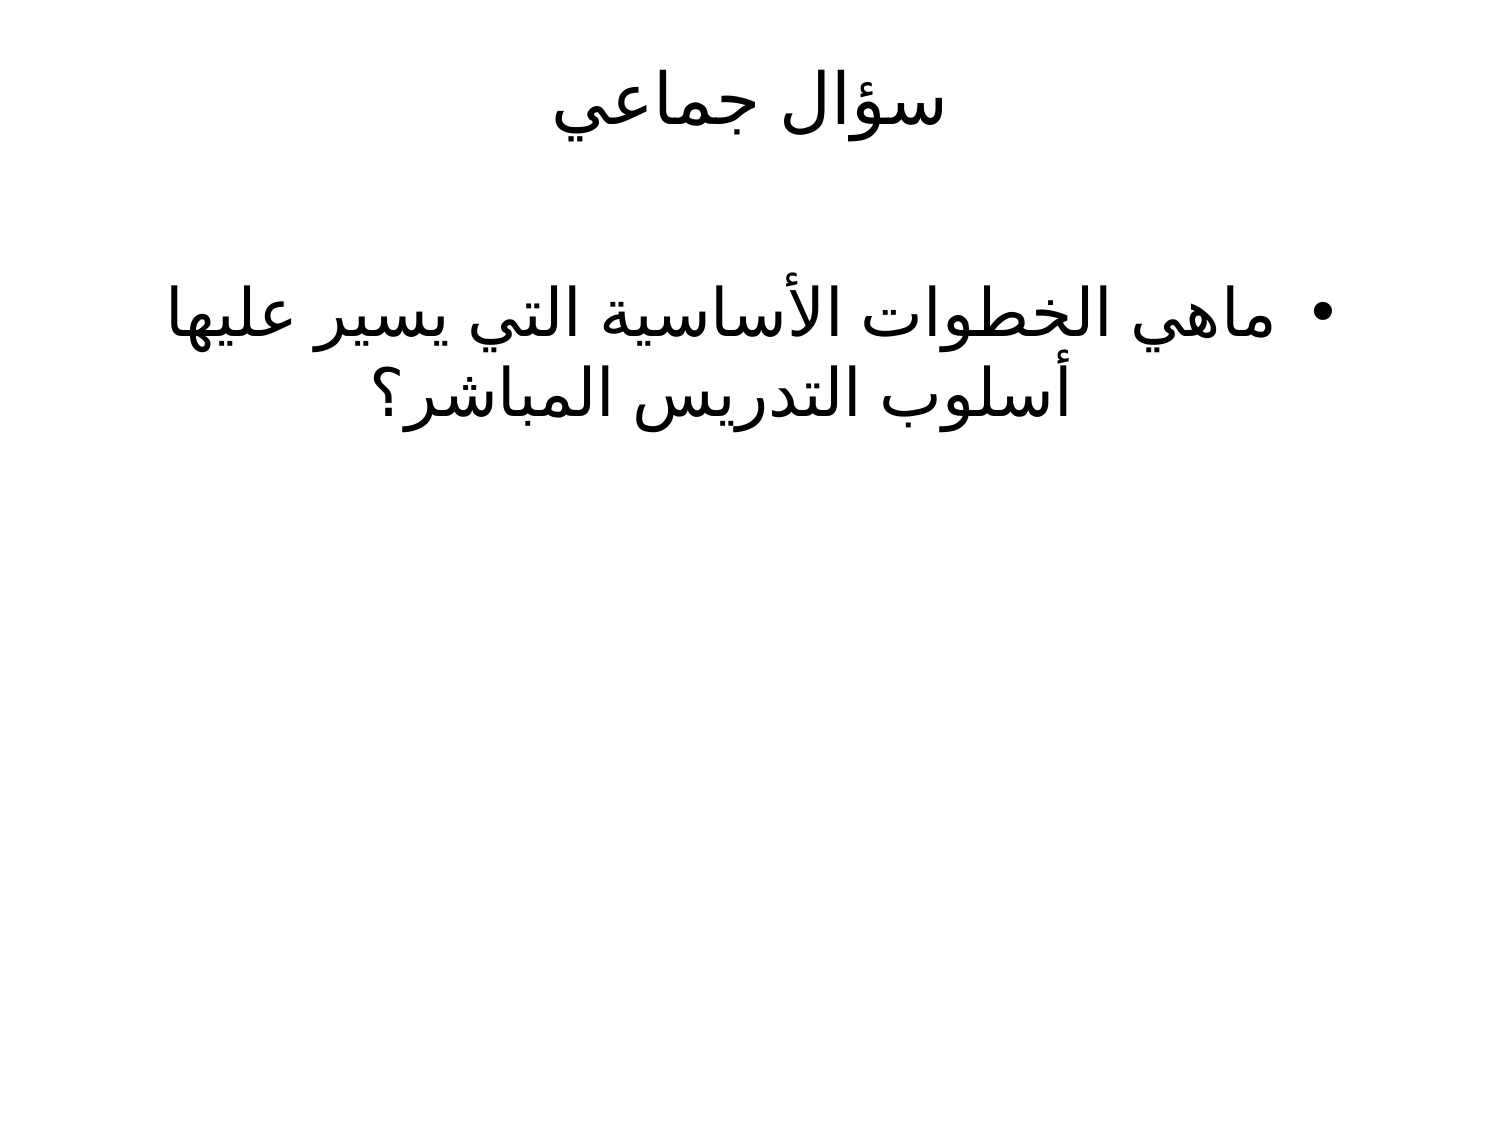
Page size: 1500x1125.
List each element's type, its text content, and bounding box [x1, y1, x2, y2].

title سؤال جماعي [75, 45, 1425, 233]
list ماهي الخطوات الأساسية التي يسير عليها أسلوب التدريس المباشر؟ [75, 262, 1425, 1005]
